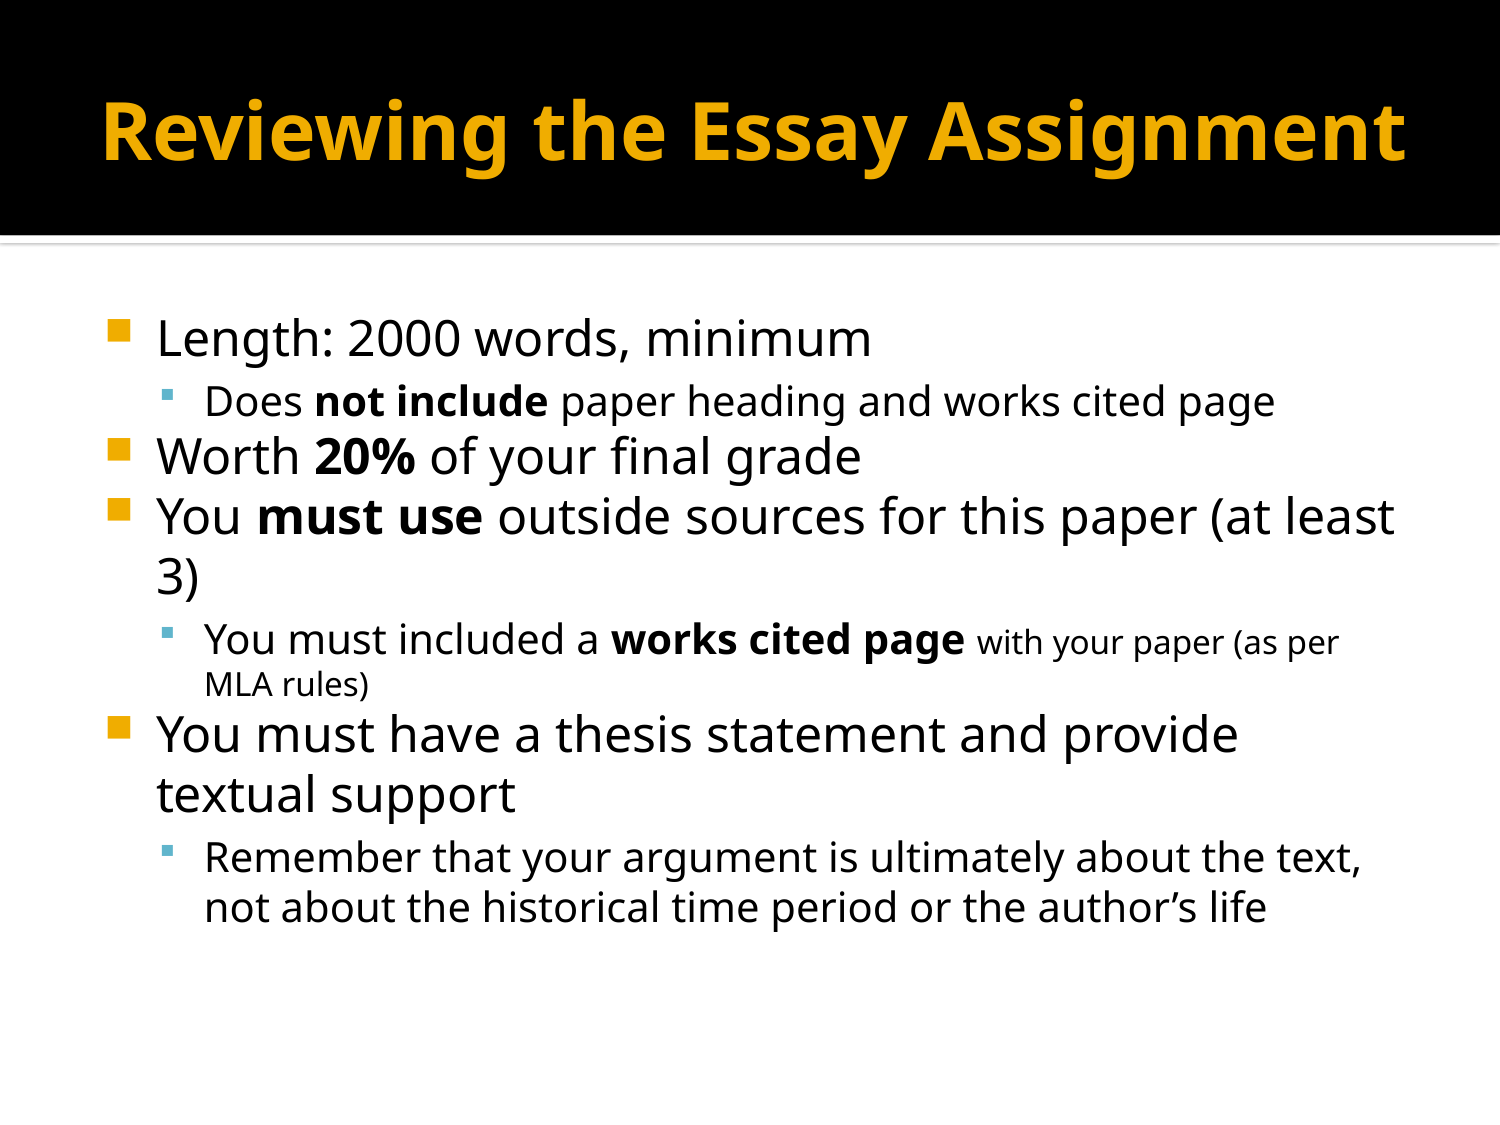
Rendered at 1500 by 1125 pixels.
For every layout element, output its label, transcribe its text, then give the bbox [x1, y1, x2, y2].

list Length: 2000 words, minimum Does not include paper heading and works cited page Worth 20% of your final grade You must use outside sources for this paper (at least 3) You must included a works cited page with your paper (as per MLA rules) You must have a thesis statement and provide textual support Remember that your argument is ultimately about the text, not about the historical time period or the author’s life [75, 291, 1425, 1050]
title Reviewing the Essay Assignment [75, 25, 1425, 231]
